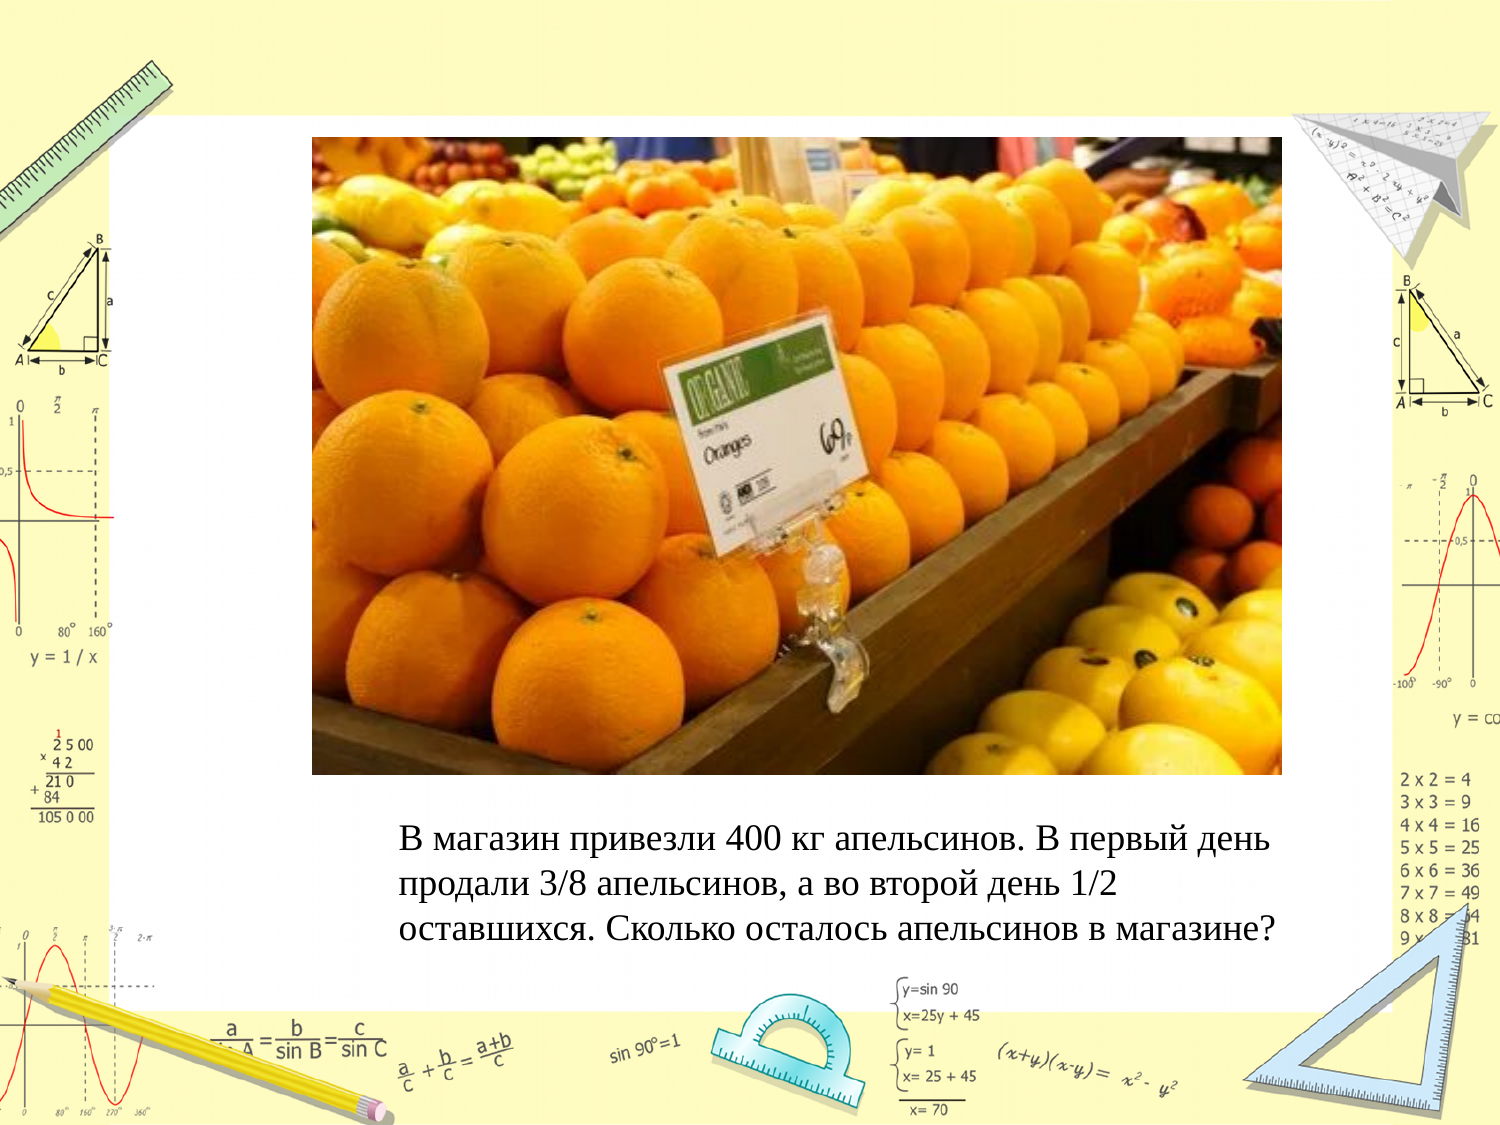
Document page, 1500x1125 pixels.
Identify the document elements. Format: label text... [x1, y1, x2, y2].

picture [0, 0, 1500, 1125]
text_box В магазин привезли 400 кг апельсинов. В первый день продали 3/8 апельсинов, а во второй день 1/2 оставшихся. Сколько осталось апельсинов в магазине? [383, 715, 1341, 956]
